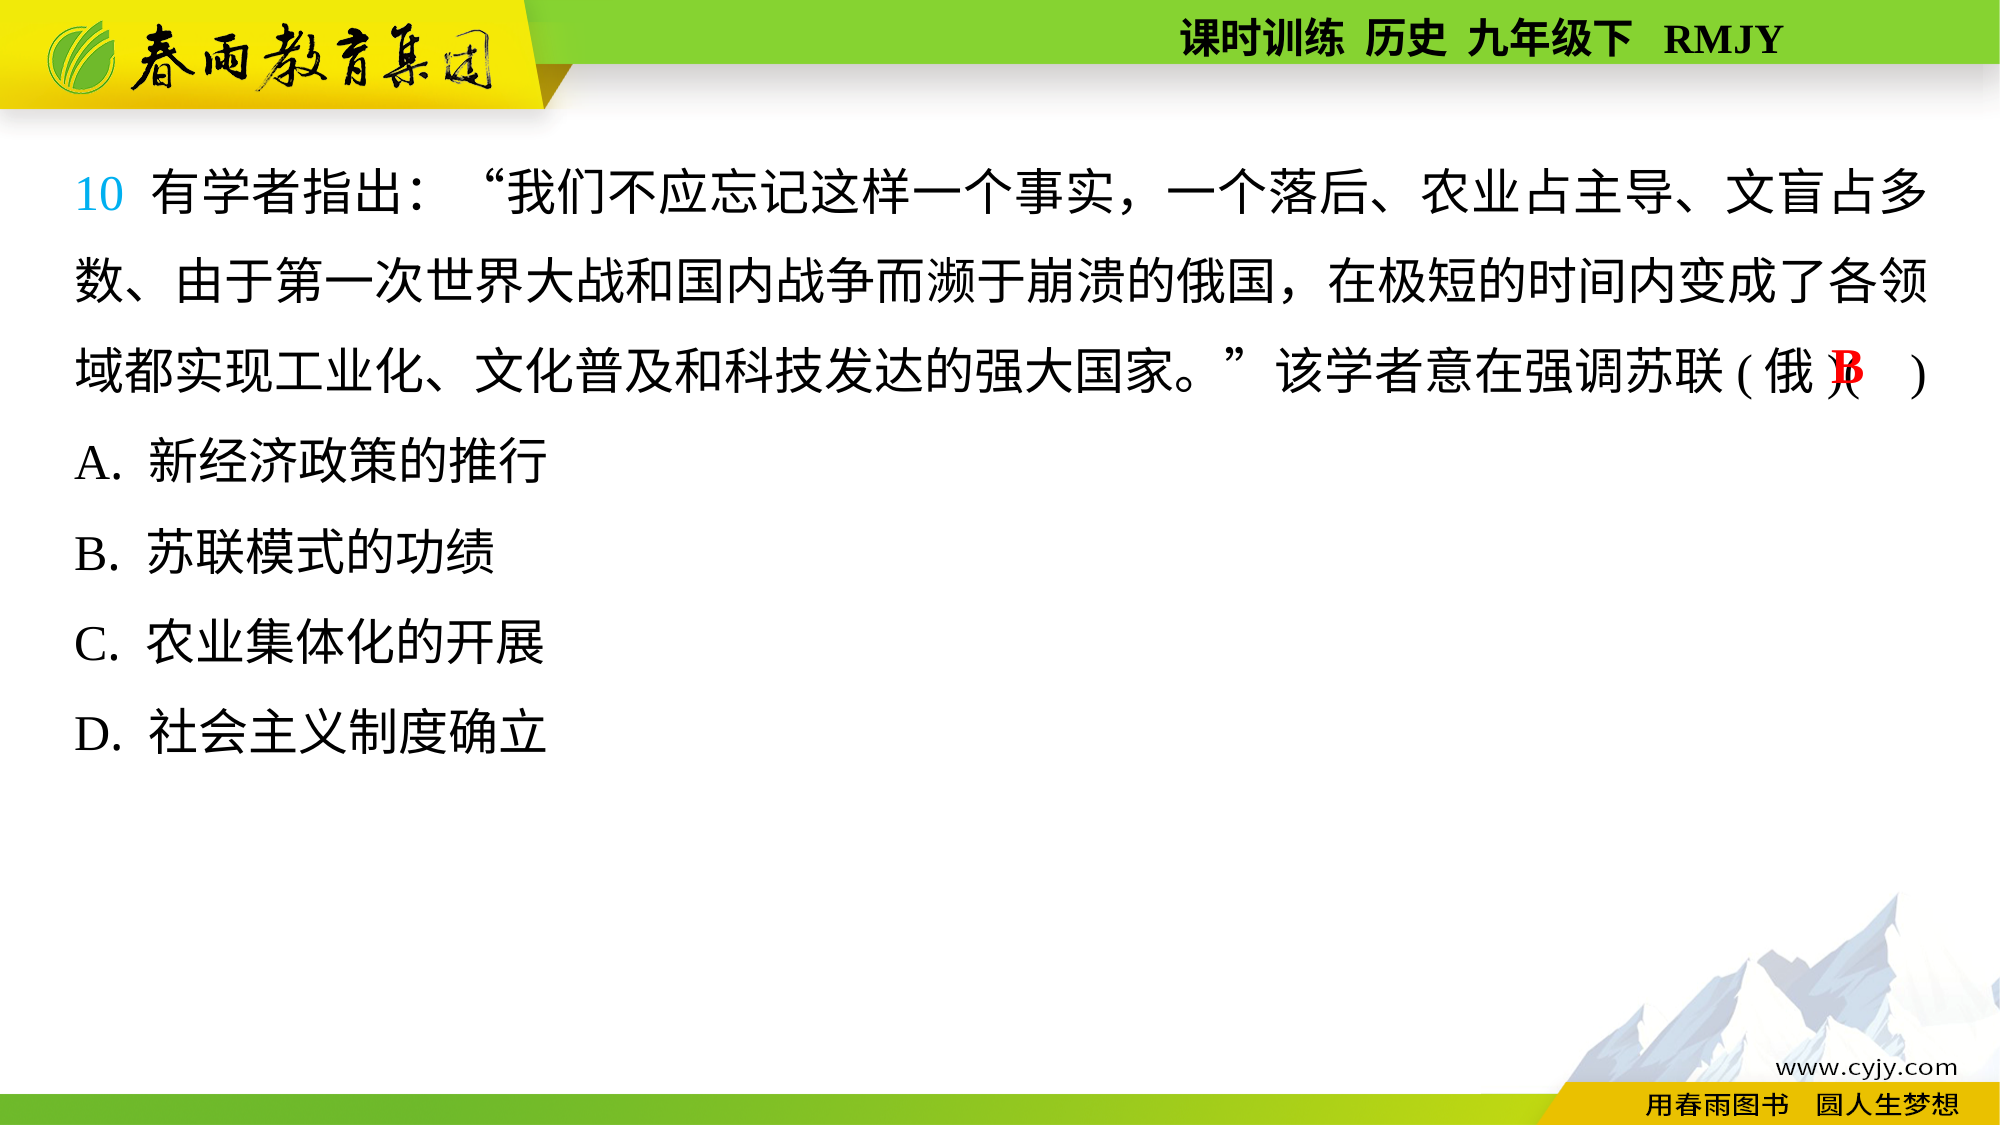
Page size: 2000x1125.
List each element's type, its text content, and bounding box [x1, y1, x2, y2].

picture [0, 0, 2000, 1125]
list 10 有学者指出：“我们不应忘记这样一个事实，一个落后、农业占主导、文盲占多数、由于第一次世界大战和国内战争而濒于崩溃的俄国，在极短的时间内变成了各领域都实现工业化、文化普及和科技发达的强大国家。”该学者意在强调苏联(俄)( ) A. 新经济政策的推行 B. 苏联模式的功绩 C. 农业集体化的开展 D. 社会主义制度确立 [59, 122, 1944, 774]
text_box B [1816, 326, 1908, 401]
